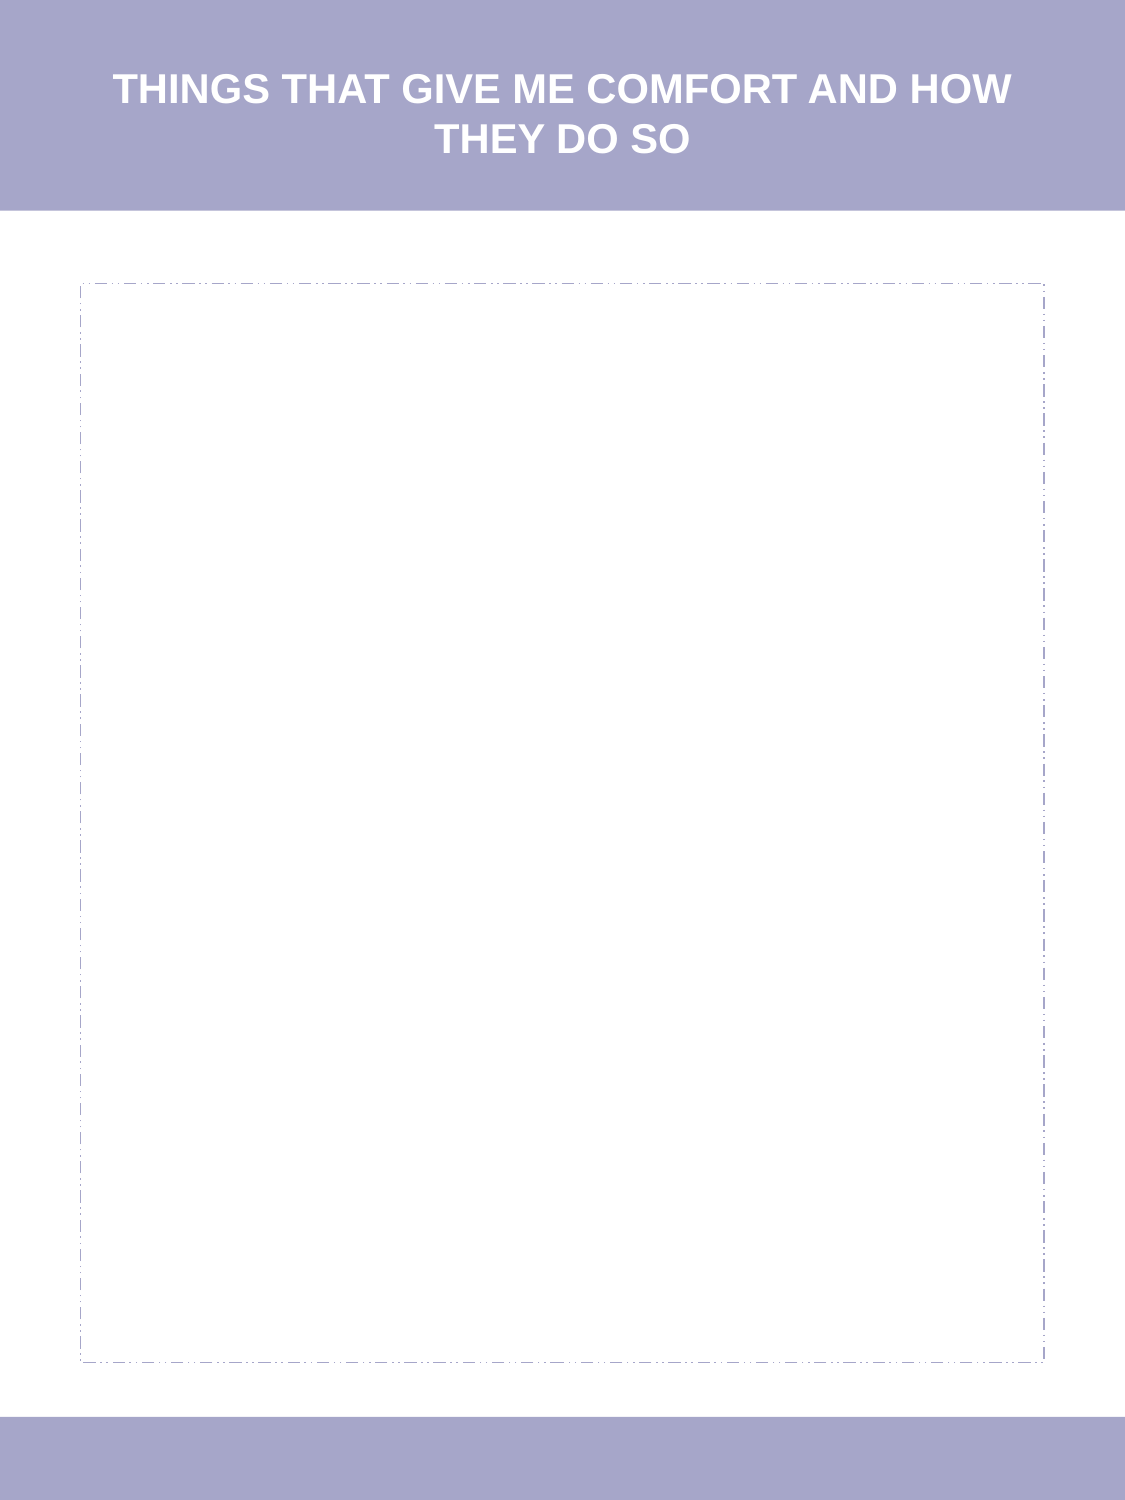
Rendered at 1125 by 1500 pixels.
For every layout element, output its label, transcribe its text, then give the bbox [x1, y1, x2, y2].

text_box [0, 0, 1125, 213]
text_box [79, 281, 1046, 1365]
text_box [0, 1415, 1125, 1500]
text_box THINGS THAT GIVE ME COMFORT AND HOW THEY DO SO [80, 54, 1045, 170]
